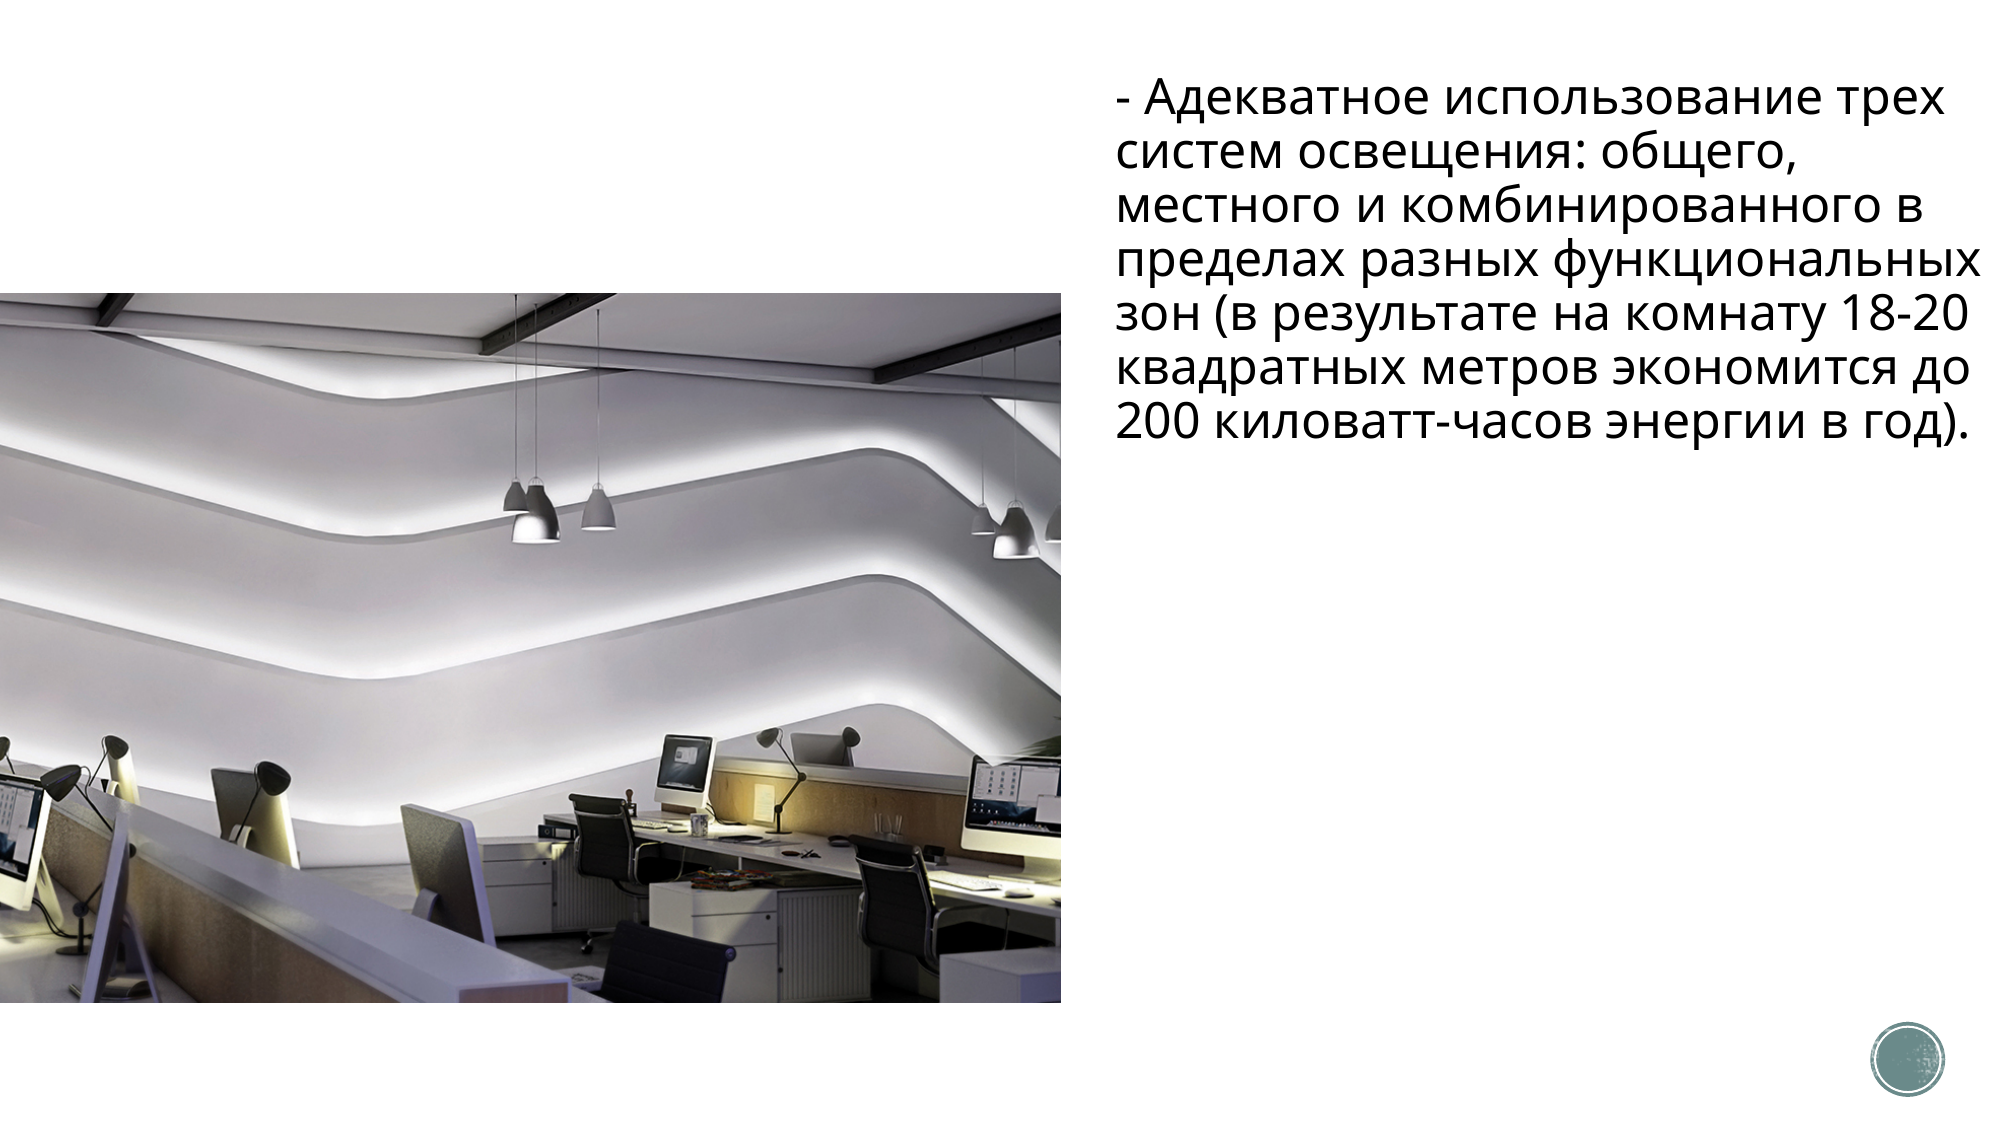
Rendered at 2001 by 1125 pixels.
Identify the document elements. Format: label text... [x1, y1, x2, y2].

list - Адекватное использование трех систем освещения: общего, местного и комбинированного в пределах разных функциональных зон (в результате на комнату 18-20 квадратных метров экономится до 200 киловатт-часов энергии в год). [1100, 63, 2000, 960]
picture [0, 293, 1061, 1002]
